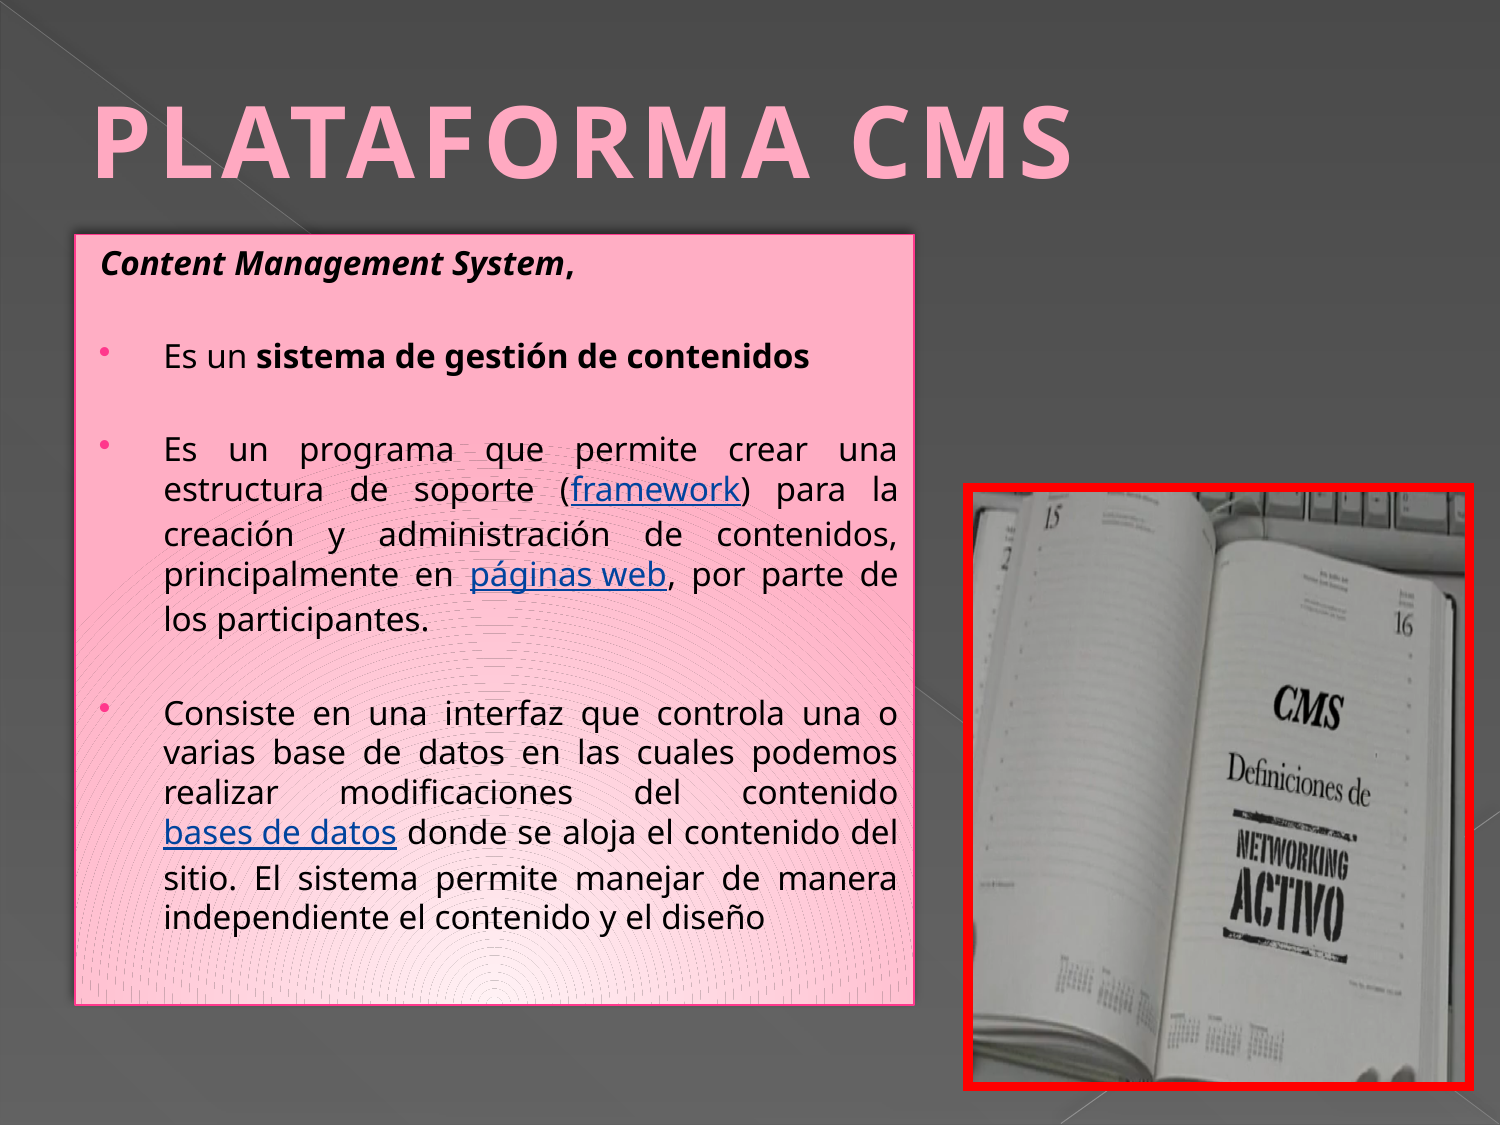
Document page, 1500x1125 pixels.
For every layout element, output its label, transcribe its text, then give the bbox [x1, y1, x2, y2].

title Plataforma CMS [75, 43, 1425, 274]
list Content Management System, Es un sistema de gestión de contenidos Es un programa que permite crear una estructura de soporte (framework) para la creación y administración de contenidos, principalmente en páginas web, por parte de los participantes. Consiste en una interfaz que controla una o varias base de datos en las cuales podemos realizar modificaciones del contenido bases de datos donde se aloja el contenido del sitio. El sistema permite manejar de manera independiente el contenido y el diseño [74, 234, 915, 1006]
picture [972, 491, 1465, 1082]
